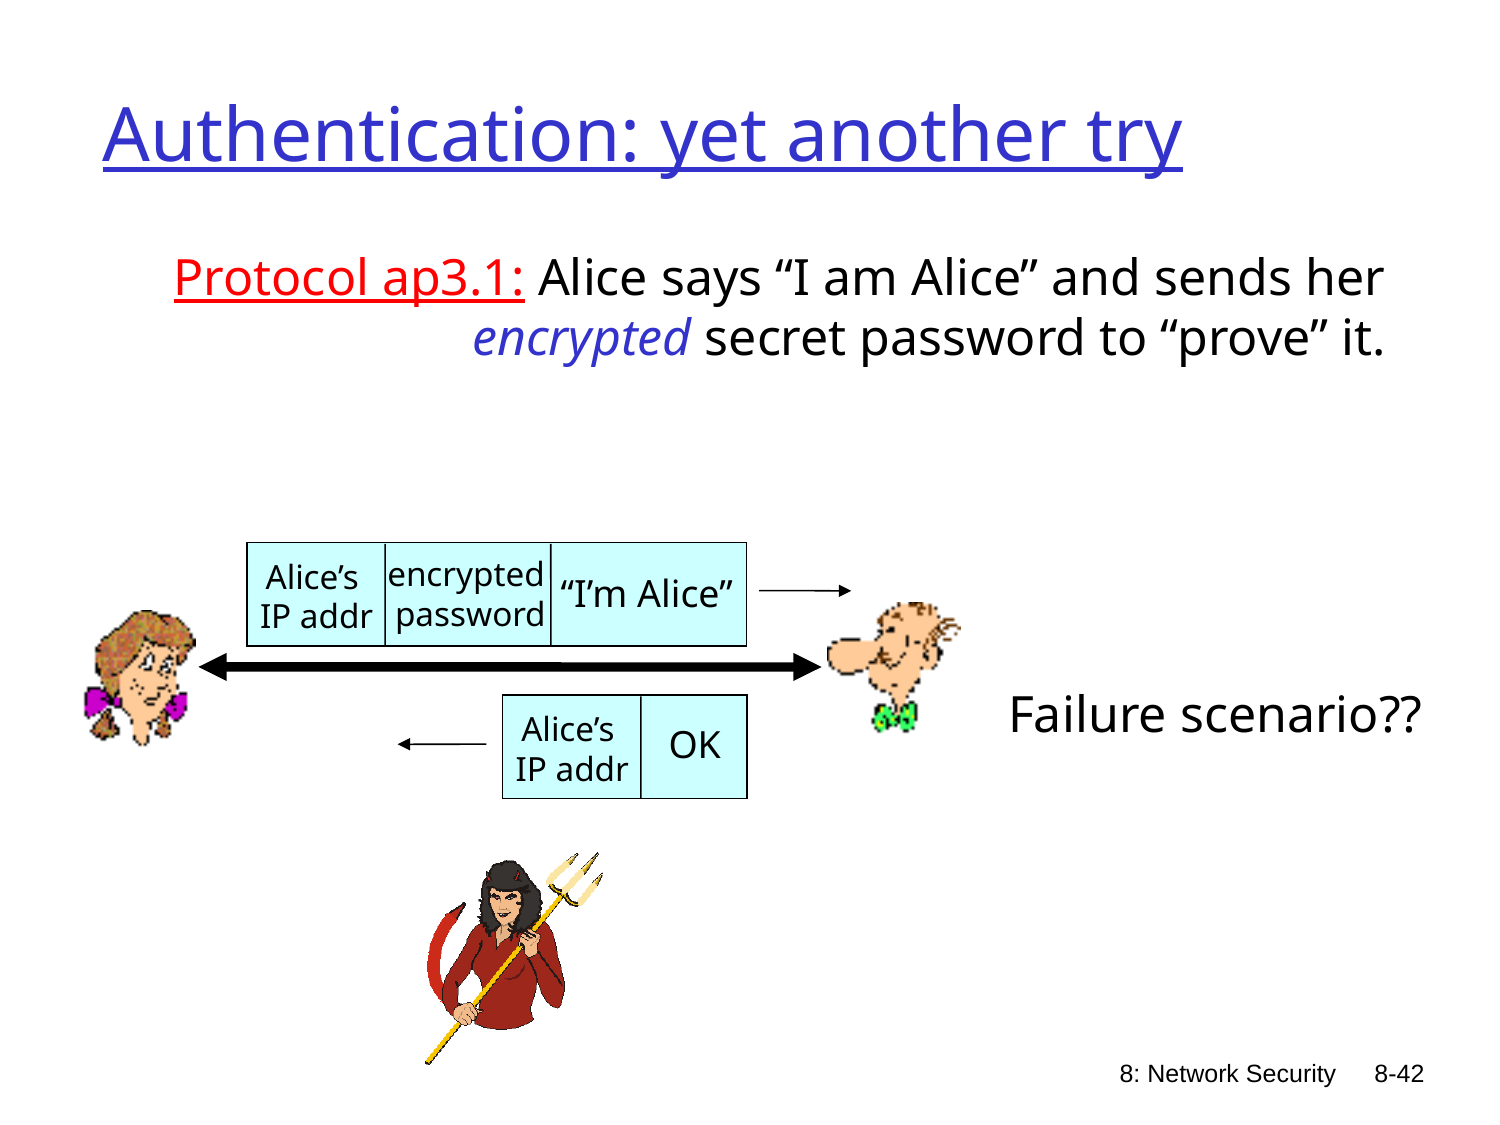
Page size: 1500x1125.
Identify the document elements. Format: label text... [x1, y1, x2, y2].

title Authentication: yet another try [87, 37, 1363, 225]
slide_number 8-42 [1320, 1050, 1440, 1099]
text_box [198, 660, 822, 674]
picture [826, 601, 961, 739]
text_box Protocol ap3.1: Alice says “I am Alice” and sends her encrypted secret password to “prove” it. [158, 238, 1401, 373]
text_box [759, 584, 852, 597]
text_box Failure scenario?? [993, 674, 1438, 750]
text_box [397, 738, 487, 751]
footer 8: Network Security [876, 1050, 1352, 1125]
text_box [498, 694, 747, 799]
picture [80, 610, 196, 752]
picture [424, 852, 603, 1065]
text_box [242, 542, 755, 647]
